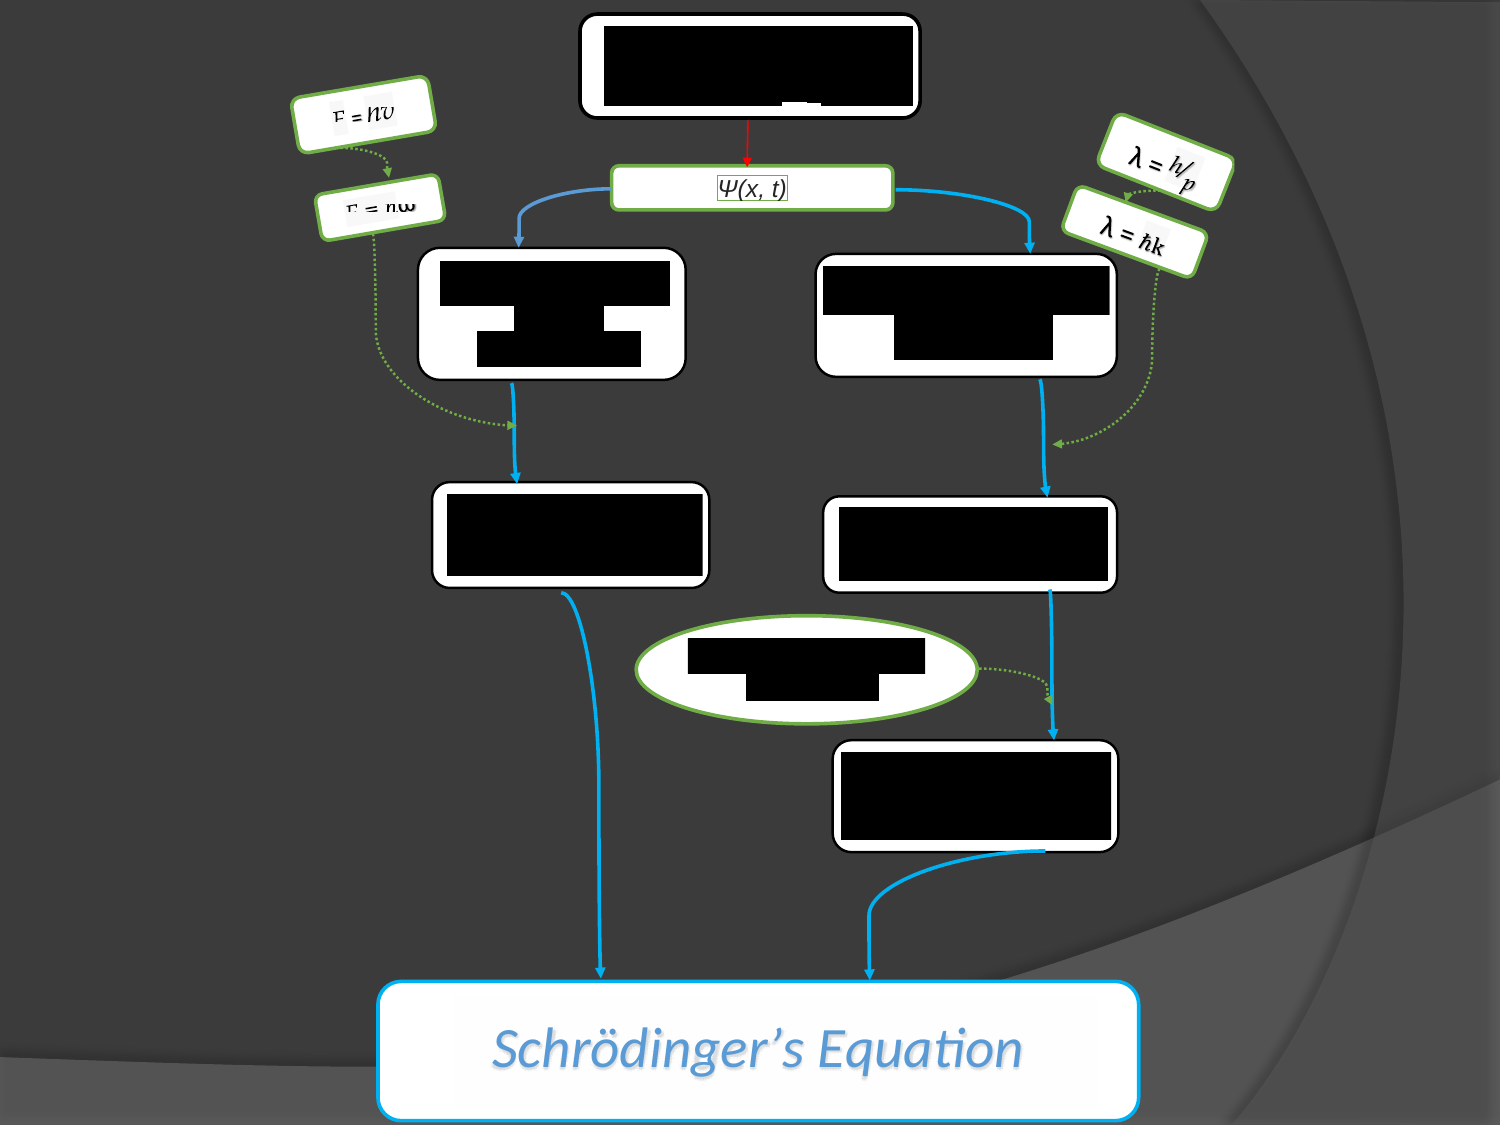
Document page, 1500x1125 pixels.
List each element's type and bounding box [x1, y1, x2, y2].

text_box [288, 11, 1235, 1125]
